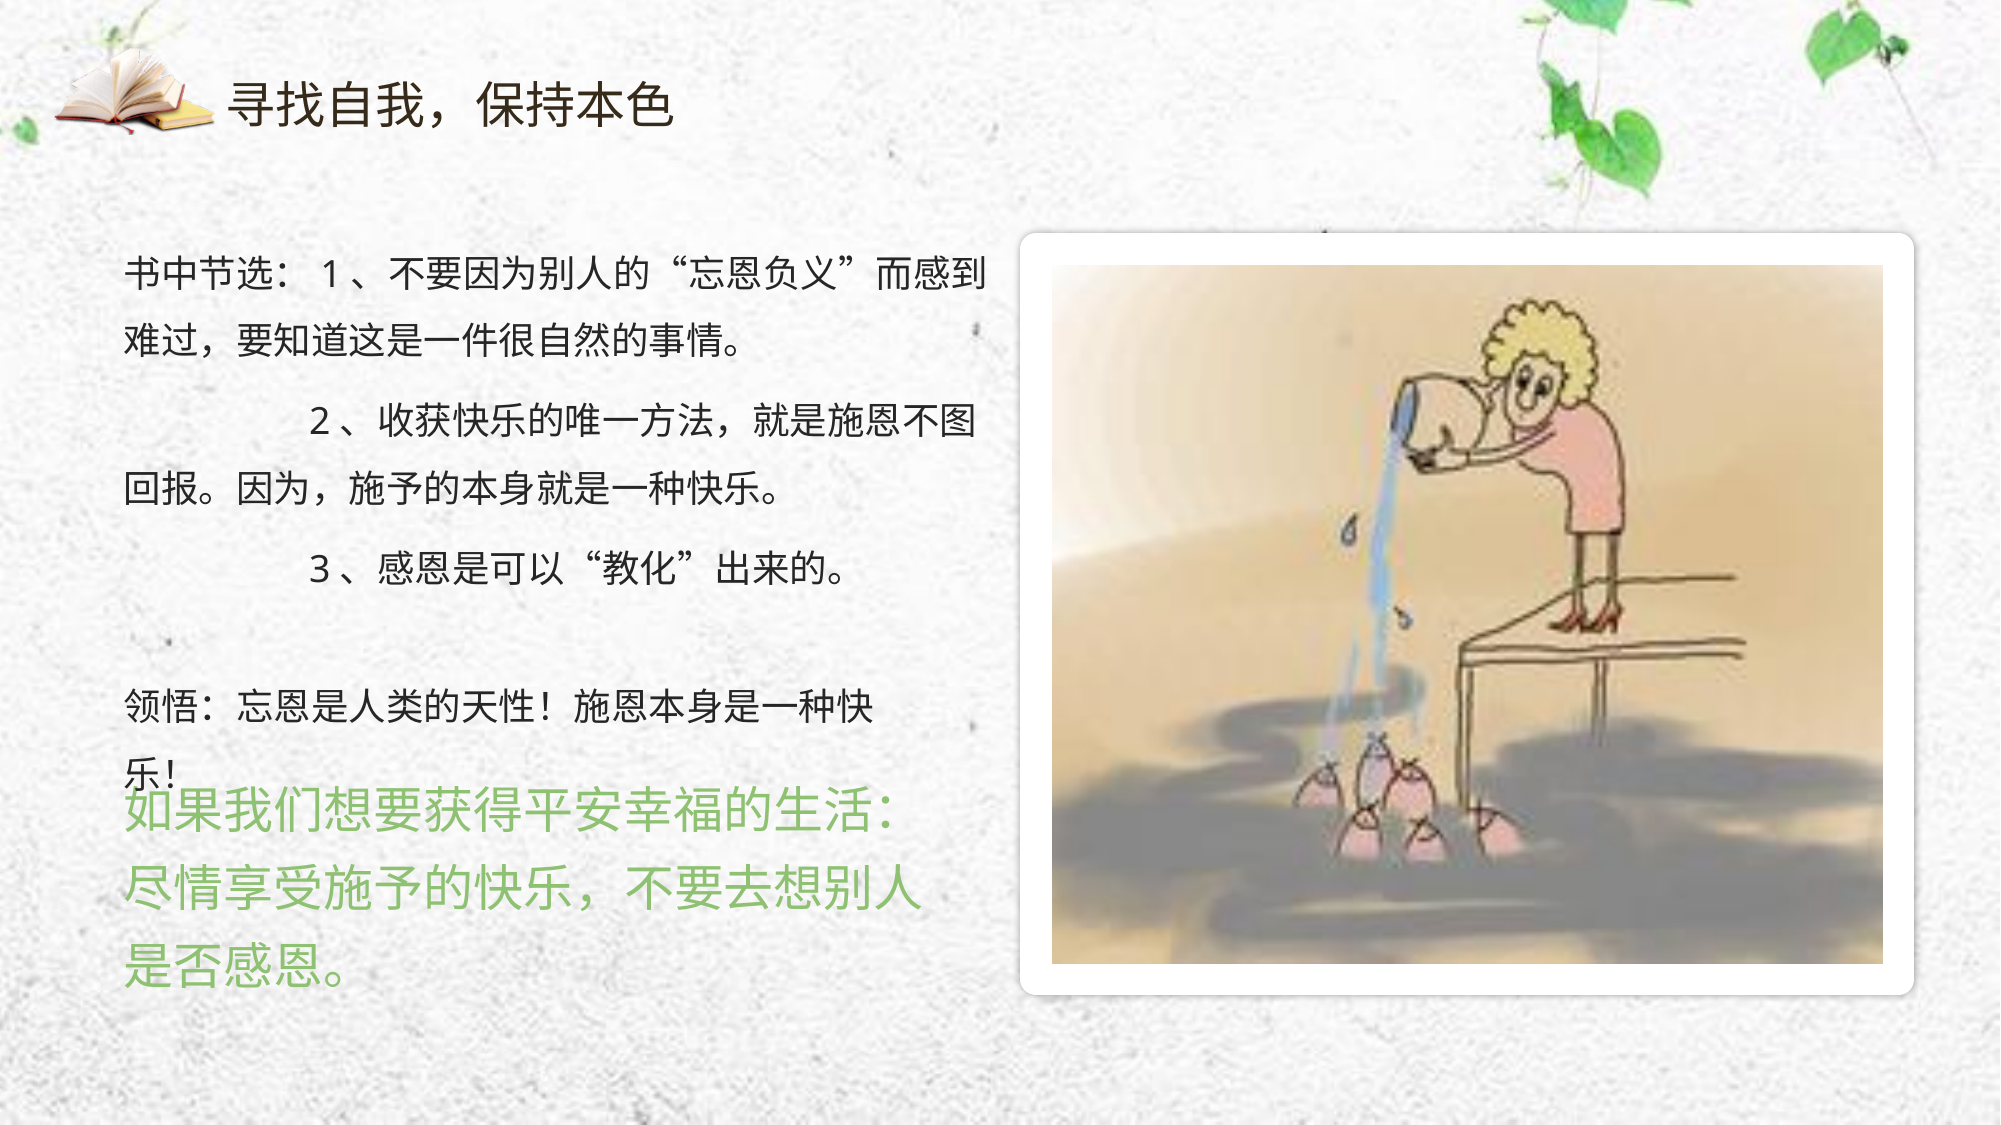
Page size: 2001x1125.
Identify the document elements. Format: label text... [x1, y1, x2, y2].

text_box 如果我们想要获得平安幸福的生活： 尽情享受施予的快乐，不要去想别人是否感恩。 [109, 804, 945, 1002]
text_box 寻找自我，保持本色 [210, 66, 1068, 159]
text_box 领悟：忘恩是人类的天性！施恩本身是一种快乐！ [109, 653, 945, 804]
text_box 书中节选：1、不要因为别人的“忘恩负义”而感到难过，要知道这是一件很自然的事情。 2、收获快乐的唯一方法，就是施恩不图回报。因为，施予的本身就是一种快乐。 3、感恩是可以“教化”出来的。 [109, 219, 1004, 597]
picture [0, 0, 2000, 1125]
